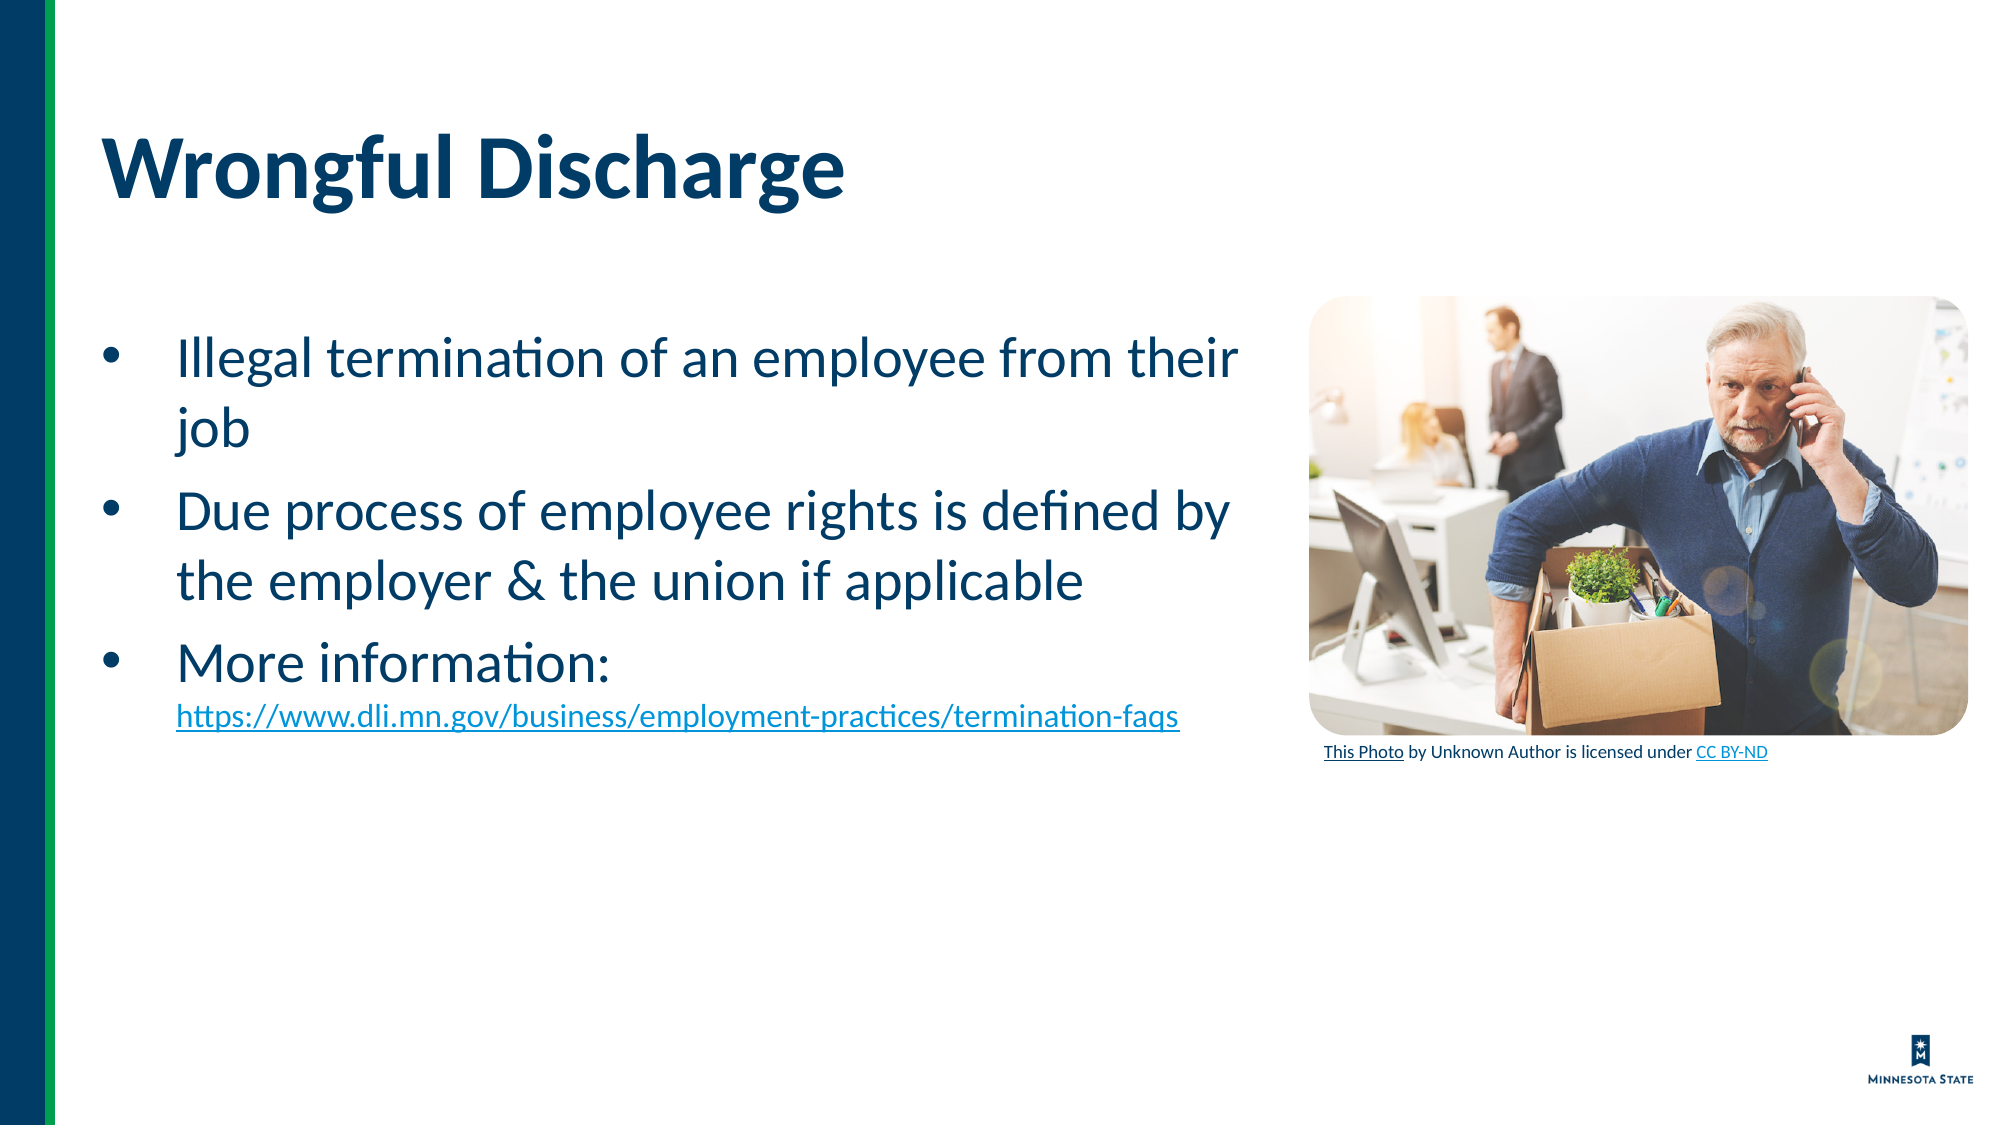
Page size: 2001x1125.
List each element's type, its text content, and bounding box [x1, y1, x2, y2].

list Illegal termination of an employee from their job Due process of employee rights is defined by the employer & the union if applicable More information: https://www.dli.mn.gov/business/employment-practices/termination-faqs [85, 312, 1310, 887]
picture [1308, 295, 1969, 736]
picture [1823, 1028, 2001, 1095]
text_box This Photo by Unknown Author is licensed under CC BY-ND [1309, 743, 1789, 770]
title Wrongful Discharge [85, 59, 1811, 278]
